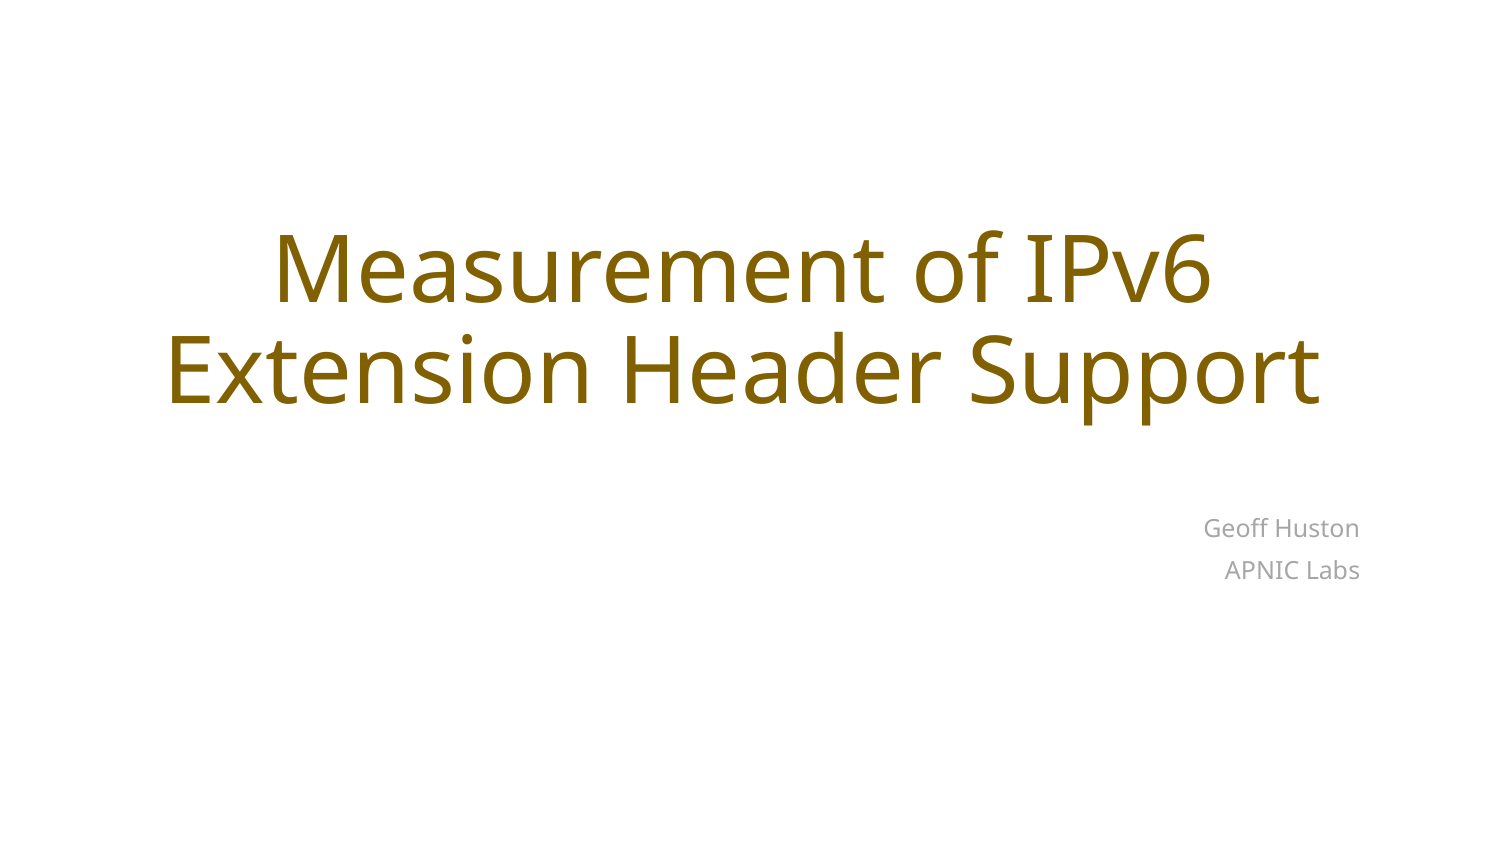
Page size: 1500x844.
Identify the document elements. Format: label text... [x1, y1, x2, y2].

title Measurement of IPv6 Extension Header Support [97, 138, 1388, 432]
subtitle Geoff Huston APNIC Labs [531, 508, 1376, 712]
